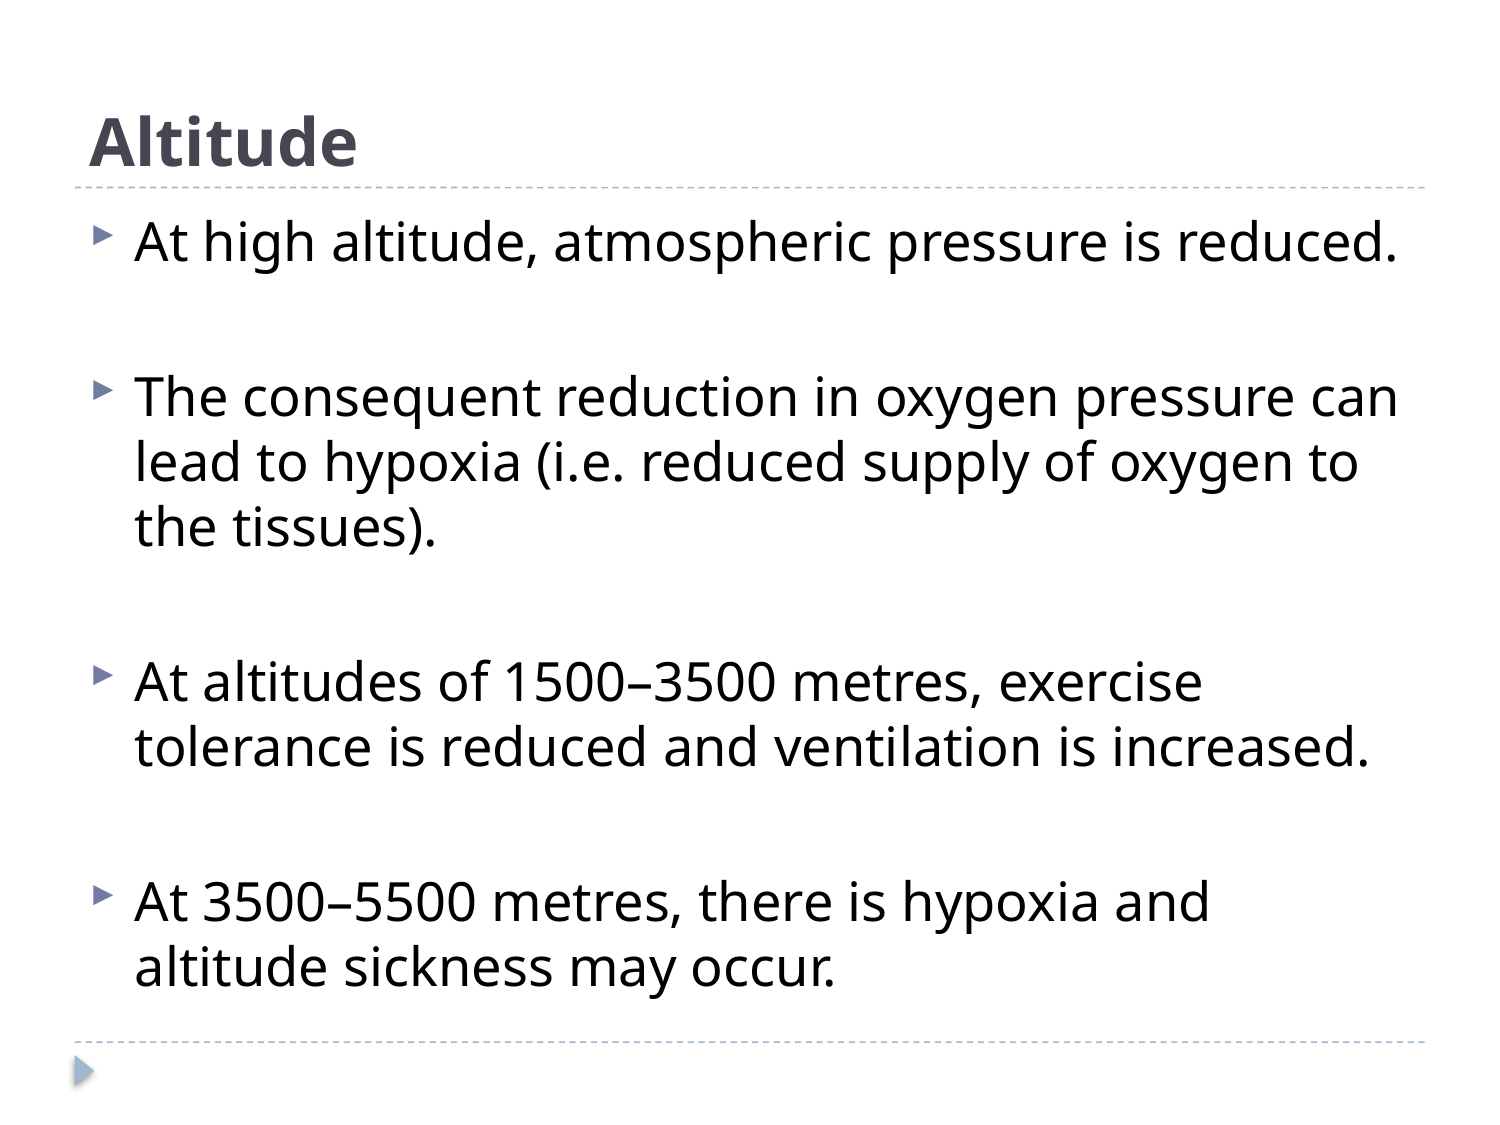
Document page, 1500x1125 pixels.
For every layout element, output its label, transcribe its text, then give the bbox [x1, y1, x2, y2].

title Altitude [75, 24, 1425, 188]
list At high altitude, atmospheric pressure is reduced. The consequent reduction in oxygen pressure can lead to hypoxia (i.e. reduced supply of oxygen to the tissues). At altitudes of 1500–3500 metres, exercise tolerance is reduced and ventilation is increased. At 3500–5500 metres, there is hypoxia and altitude sickness may occur. [75, 200, 1425, 1010]
